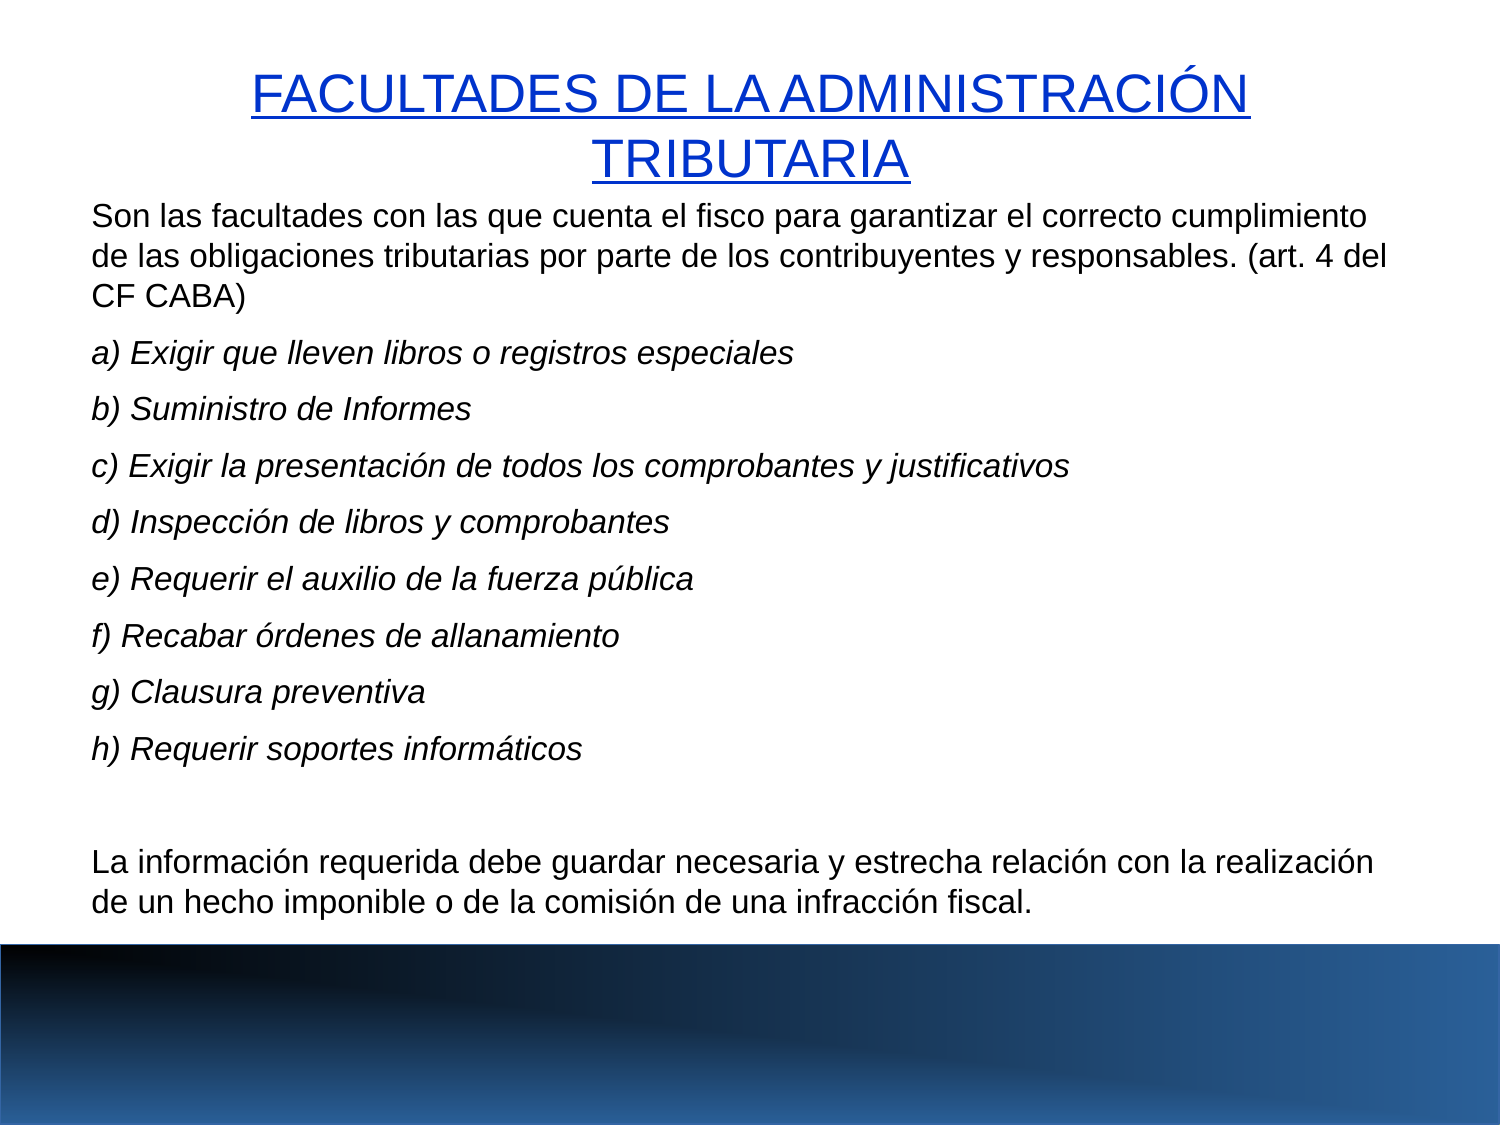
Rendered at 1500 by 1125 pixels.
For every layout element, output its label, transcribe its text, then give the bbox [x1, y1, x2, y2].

text_box FACULTADES DE LA ADMINISTRACIÓN TRIBUTARIA [76, 66, 1426, 141]
text_box Son las facultades con las que cuenta el fisco para garantizar el correcto cumplimiento de las obligaciones tributarias por parte de los contribuyentes y responsables. (art. 4 del CF CABA) a) Exigir que lleven libros o registros especiales b) Suministro de Informes c) Exigir la presentación de todos los comprobantes y justificativos d) Inspección de libros y comprobantes e) Requerir el auxilio de la fuerza pública f) Recabar órdenes de allanamiento g) Clausura preventiva h) Requerir soportes informáticos La información requerida debe guardar necesaria y estrecha relación con la realización de un hecho imponible o de la comisión de una infracción fiscal. [76, 141, 1426, 815]
text_box [0, 944, 1500, 1125]
picture [0, 0, 1500, 944]
